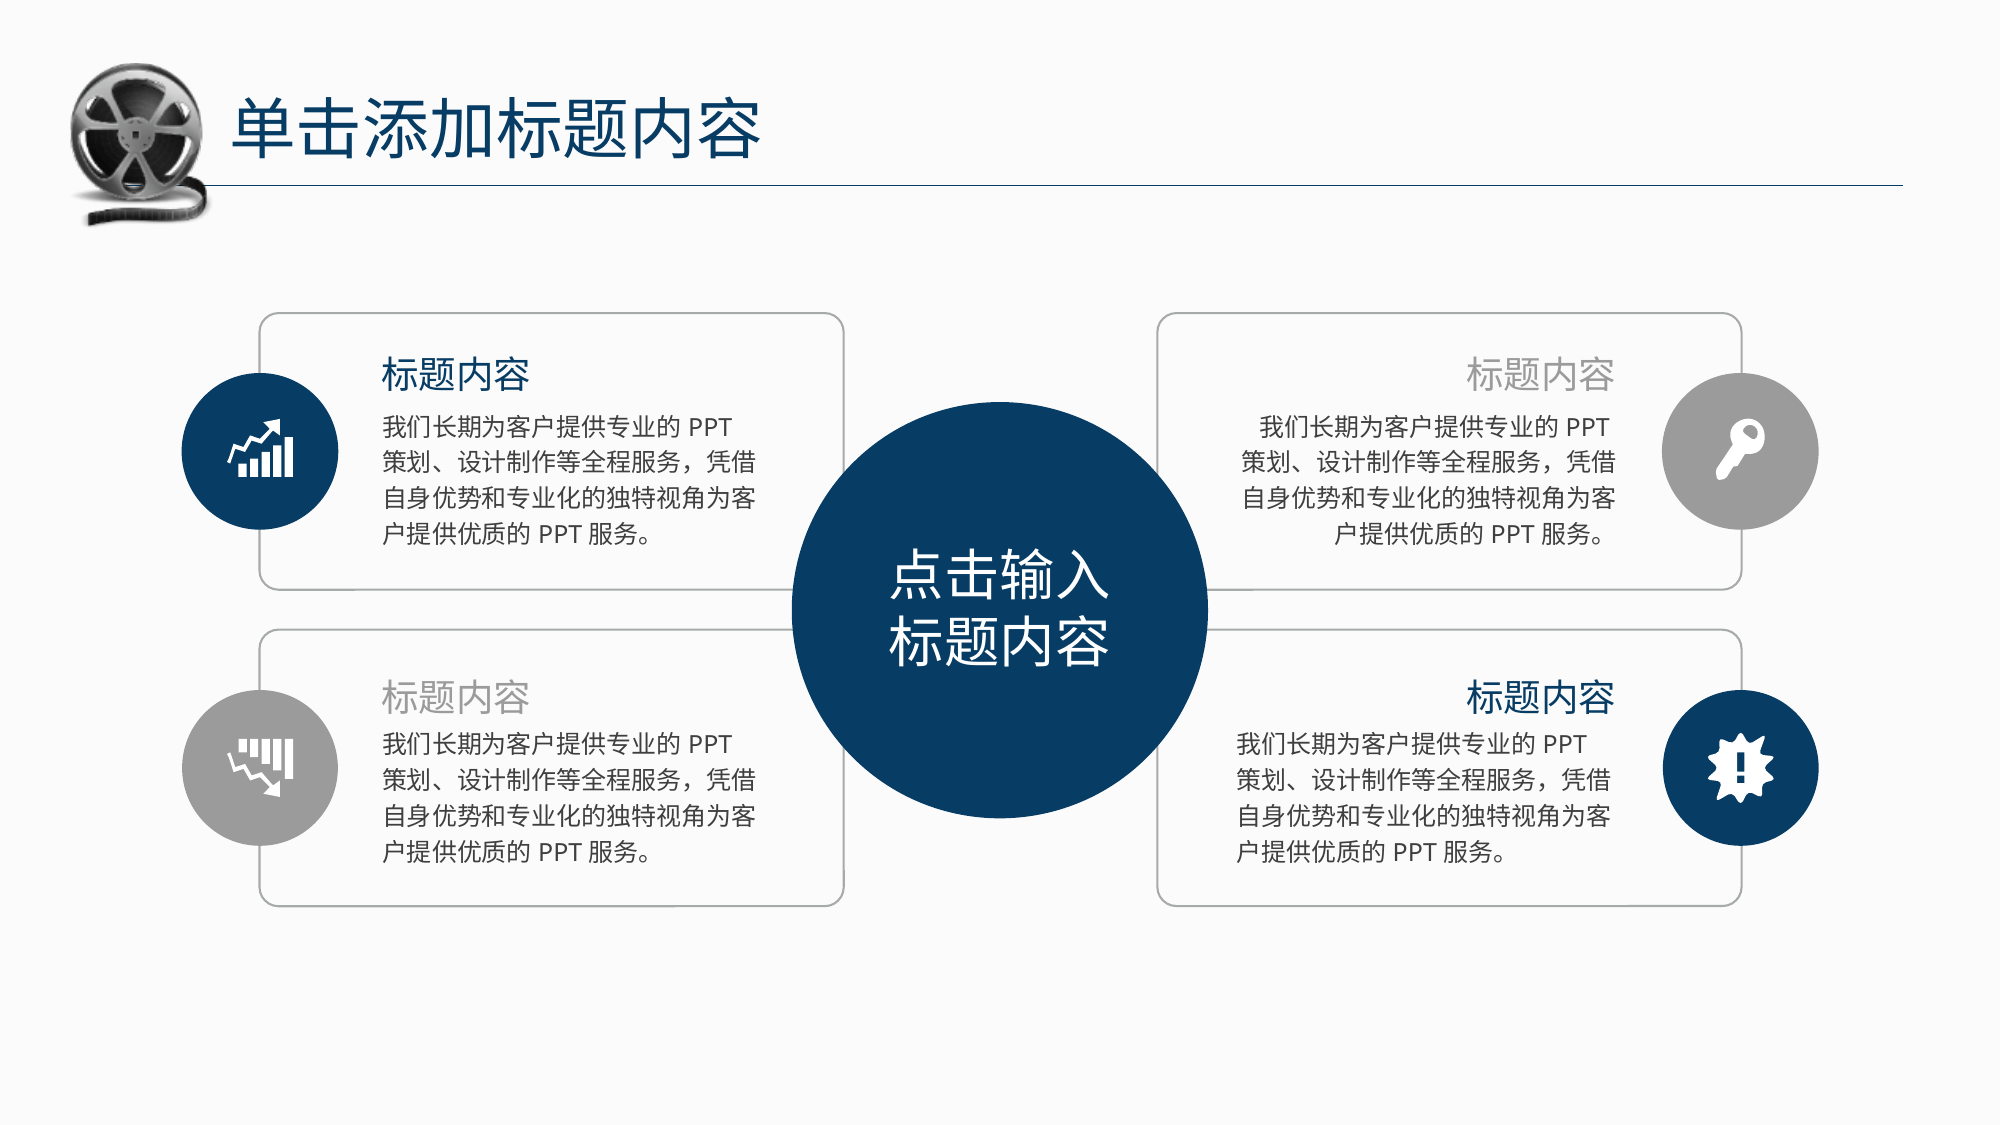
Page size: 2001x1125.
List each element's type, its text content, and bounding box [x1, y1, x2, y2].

text_box [1662, 690, 1819, 846]
text_box 标题内容 [1309, 336, 1617, 403]
text_box 标题内容 [380, 336, 688, 403]
text_box 标题内容 [1309, 658, 1617, 725]
text_box 单击添加标题内容 [214, 79, 929, 175]
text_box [181, 372, 339, 530]
text_box [1157, 629, 1742, 907]
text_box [182, 689, 338, 846]
text_box [1707, 732, 1774, 804]
text_box [791, 402, 1209, 819]
text_box 我们长期为客户提供专业的PPT策划、设计制作等全程服务，凭借自身优势和专业化的独特视角为客户提供优质的PPT服务。 [1236, 404, 1617, 575]
text_box [259, 313, 844, 590]
text_box 我们长期为客户提供专业的PPT策划、设计制作等全程服务，凭借自身优势和专业化的独特视角为客户提供优质的PPT服务。 [382, 722, 763, 885]
text_box 我们长期为客户提供专业的PPT策划、设计制作等全程服务，凭借自身优势和专业化的独特视角为客户提供优质的PPT服务。 [1236, 722, 1617, 885]
picture [0, 0, 2000, 1125]
text_box [1157, 313, 1742, 590]
text_box 标题内容 [380, 658, 688, 725]
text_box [1661, 372, 1819, 530]
text_box [259, 629, 844, 907]
text_box 我们长期为客户提供专业的PPT策划、设计制作等全程服务，凭借自身优势和专业化的独特视角为客户提供优质的PPT服务。 [382, 404, 763, 575]
text_box 点击输入标题内容 [874, 554, 1126, 659]
